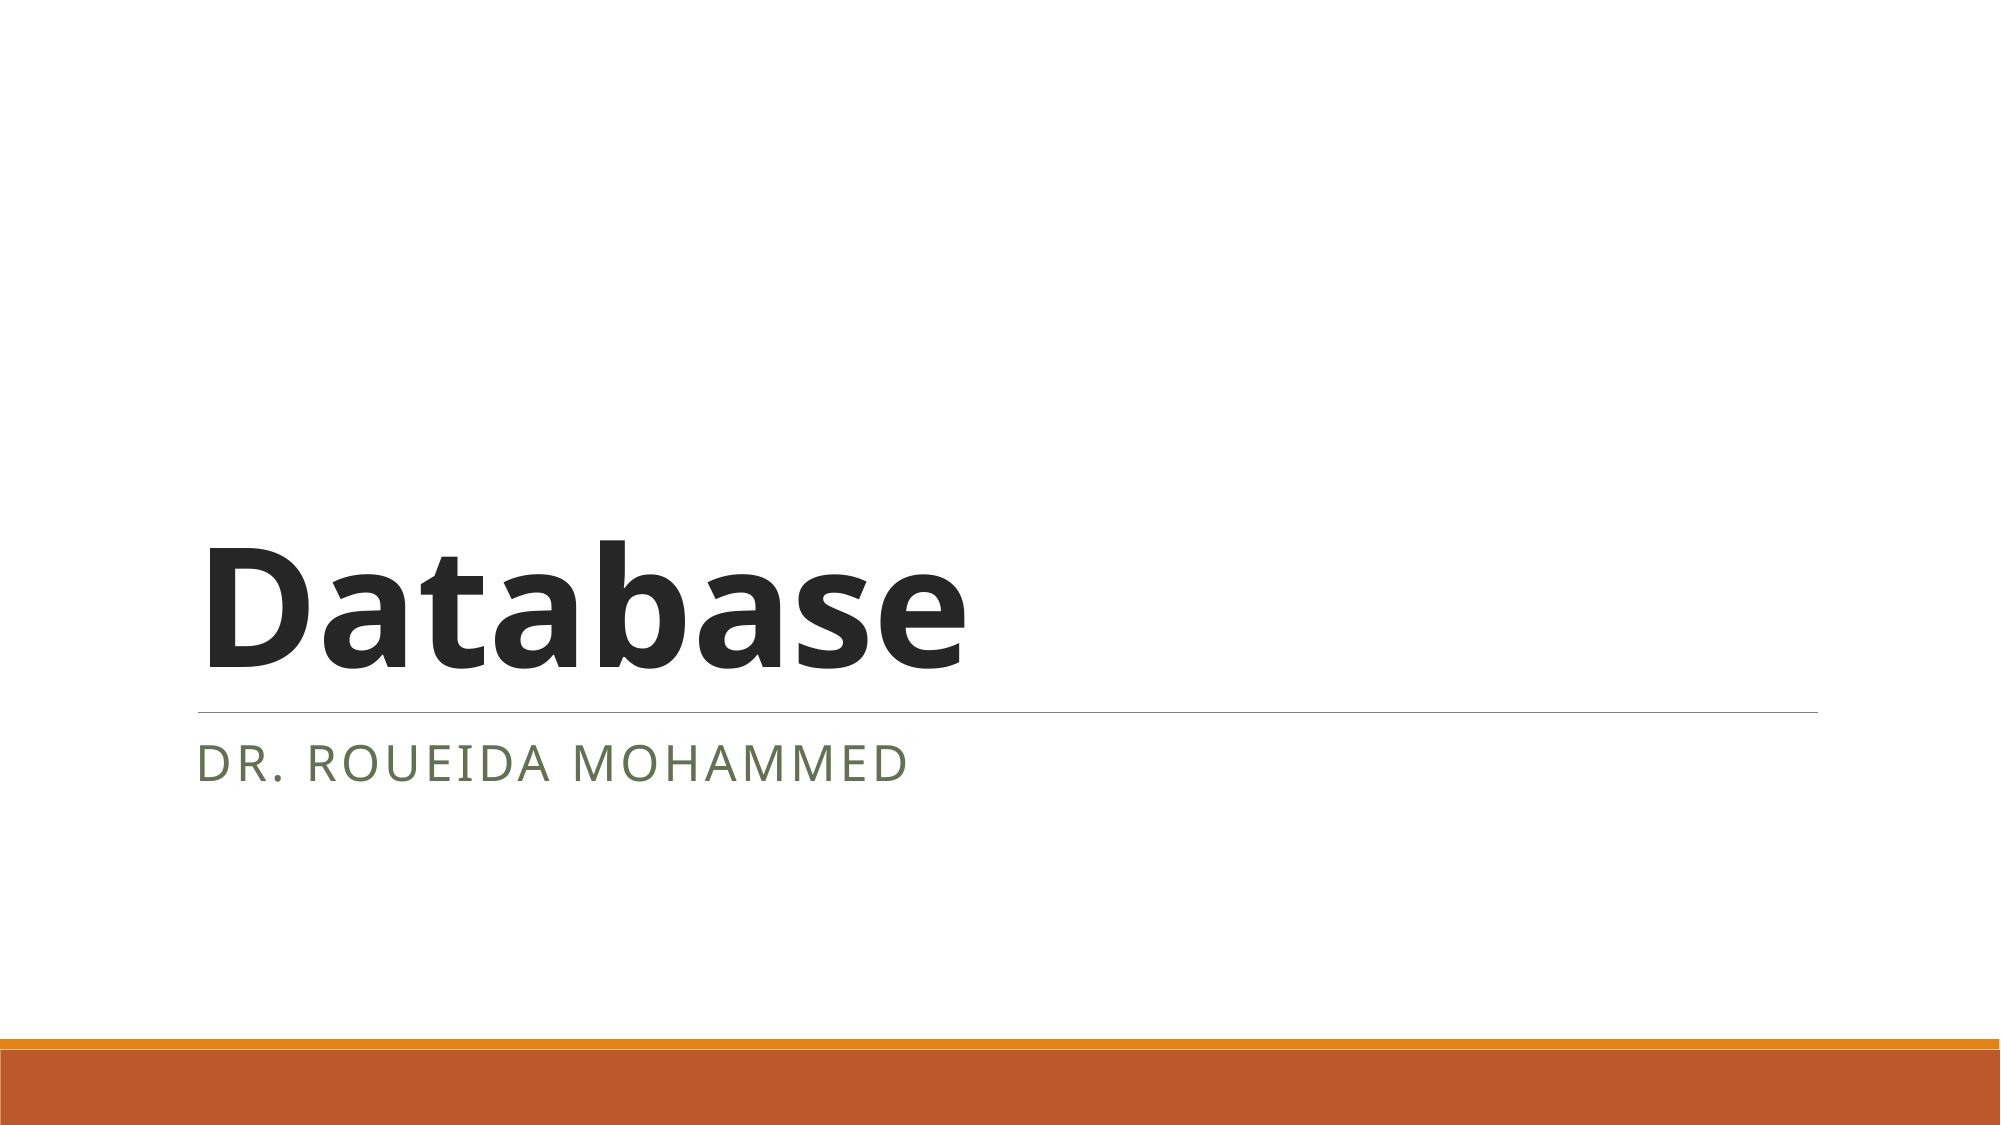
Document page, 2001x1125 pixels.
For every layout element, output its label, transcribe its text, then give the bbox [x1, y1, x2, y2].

title Database [180, 124, 1830, 710]
subtitle Dr. Roueida Mohammed [180, 730, 1831, 919]
